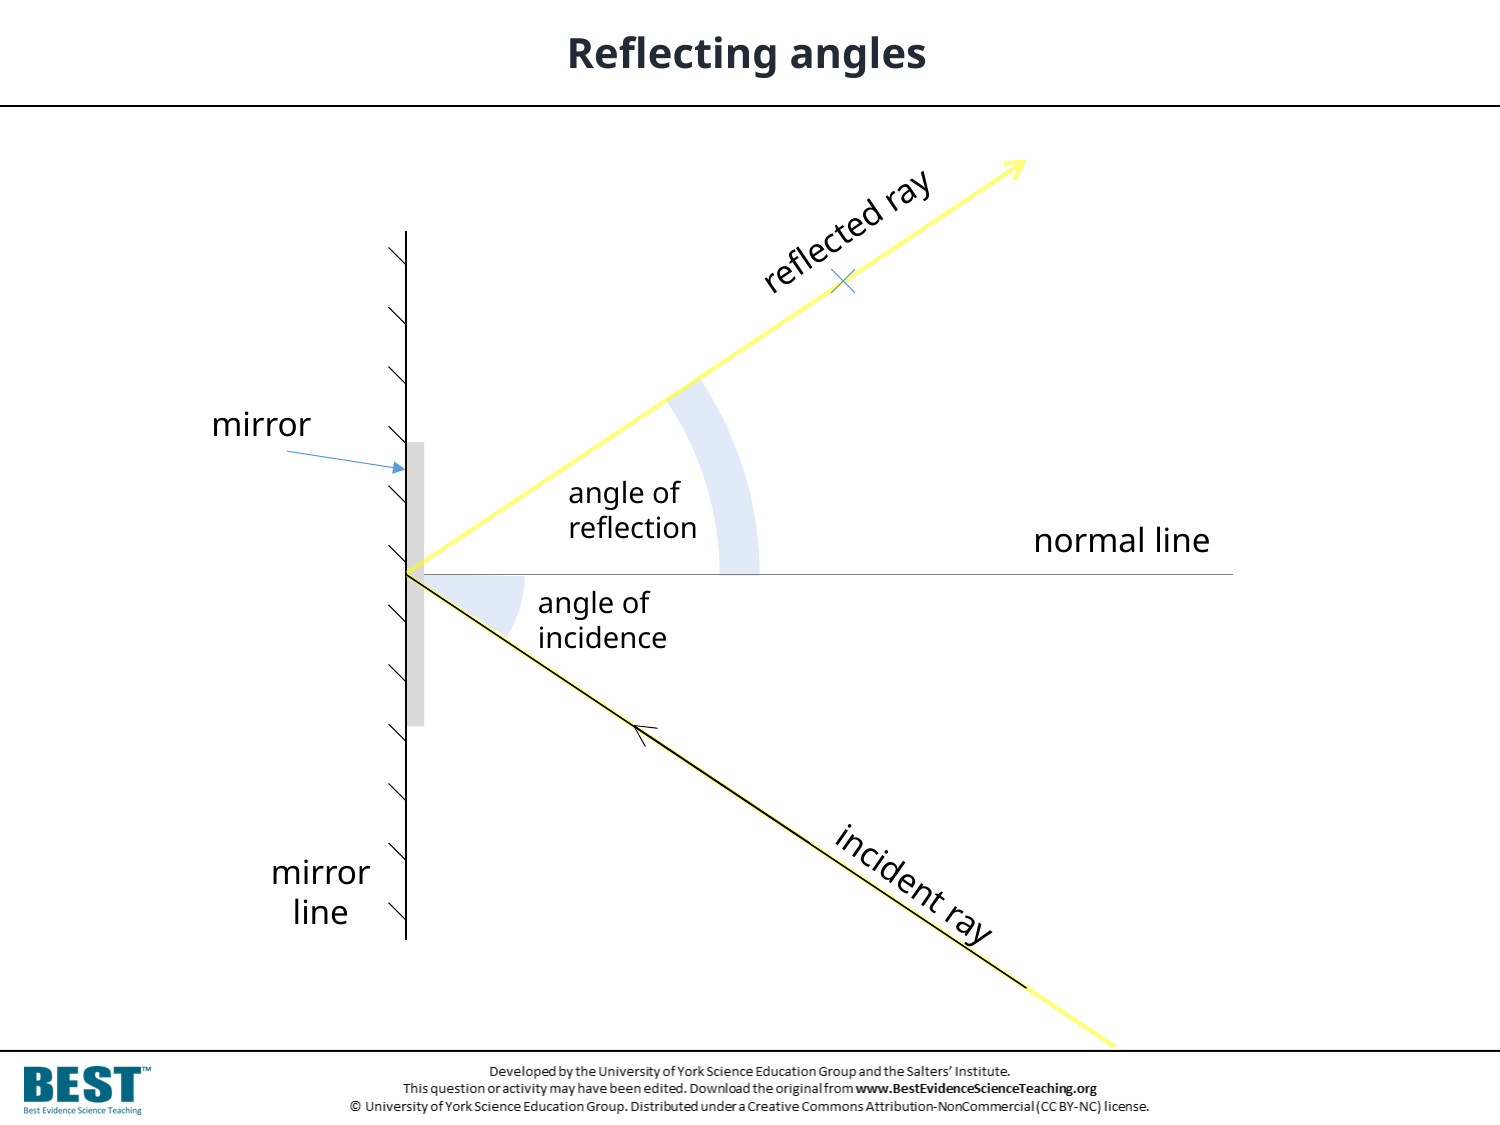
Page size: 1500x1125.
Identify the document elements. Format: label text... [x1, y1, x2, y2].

text_box Reflecting angles [23, 4, 1471, 99]
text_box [51, 159, 1245, 1048]
picture [0, 105, 1500, 1125]
